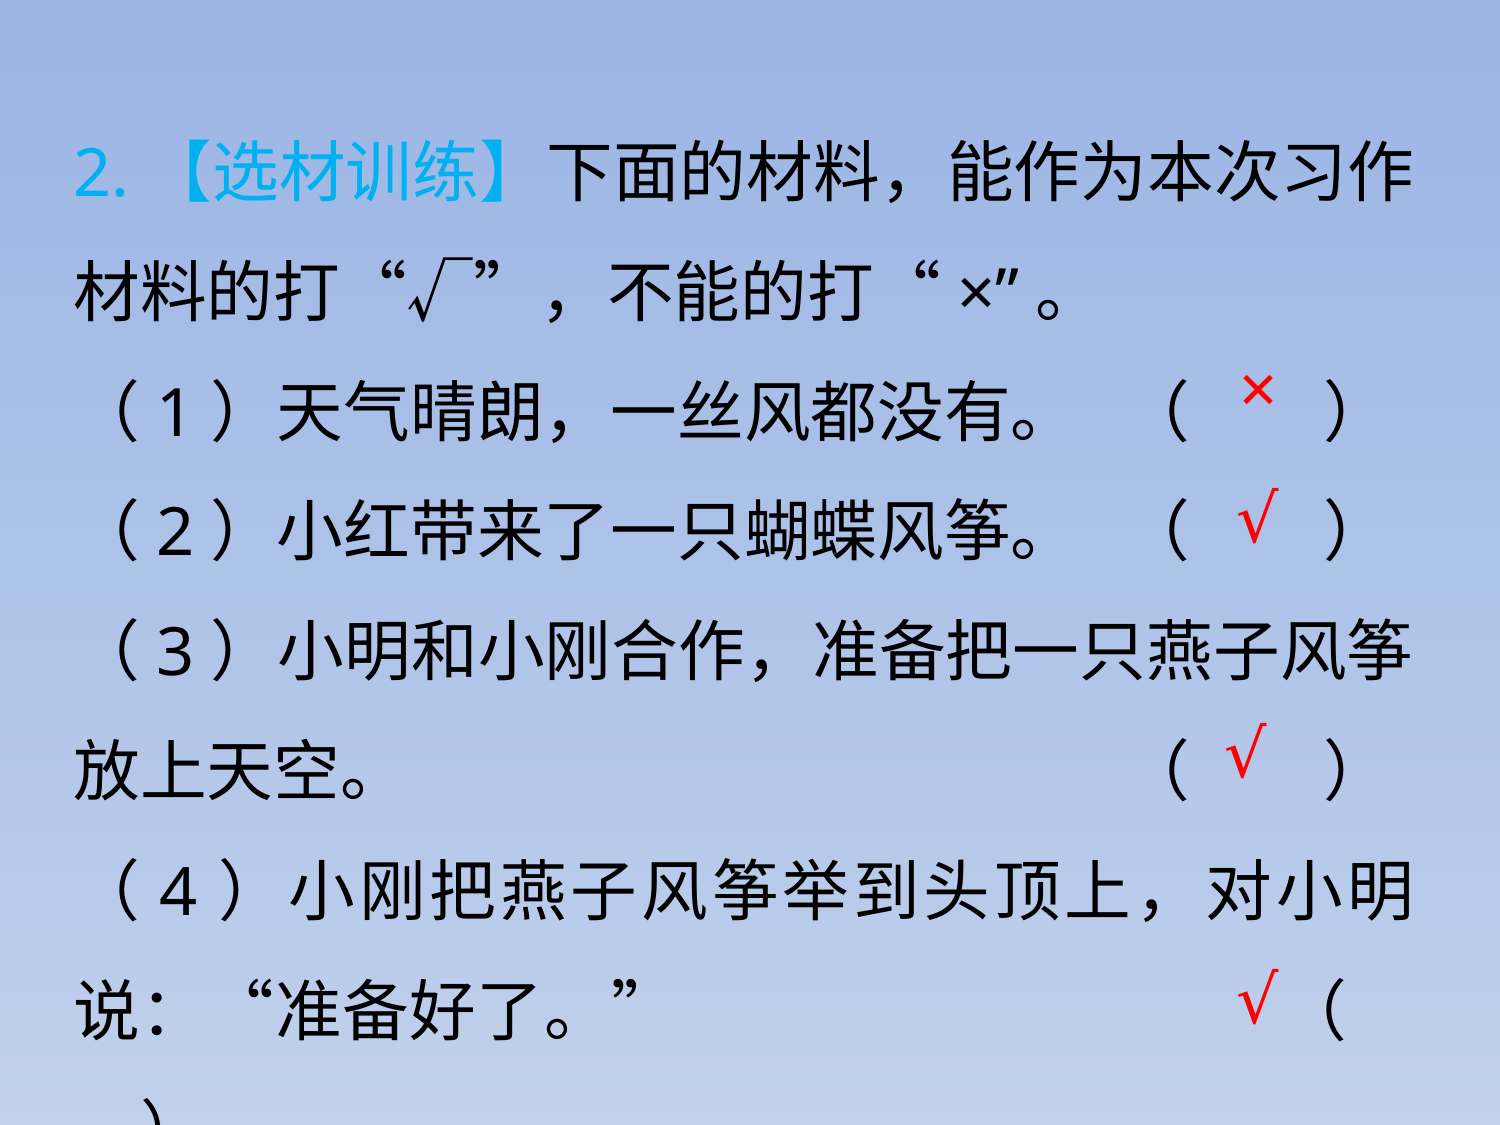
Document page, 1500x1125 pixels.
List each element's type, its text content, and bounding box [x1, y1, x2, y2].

text_box √ [1221, 949, 1294, 1044]
text_box √ [1221, 468, 1294, 564]
text_box 2.【选材训练】下面的材料，能作为本次习作材料的打“√”，不能的打“×”。 （1）天气晴朗，一丝风都没有。 （ ） （2）小红带来了一只蝴蝶风筝。 （ ） （3）小明和小刚合作，准备把一只燕子风筝放上天空。 （ ） （4）小刚把燕子风筝举到头顶上，对小明说：“准备好了。” （ ） [58, 82, 1430, 1125]
text_box × [1224, 339, 1293, 435]
text_box √ [1209, 703, 1282, 798]
